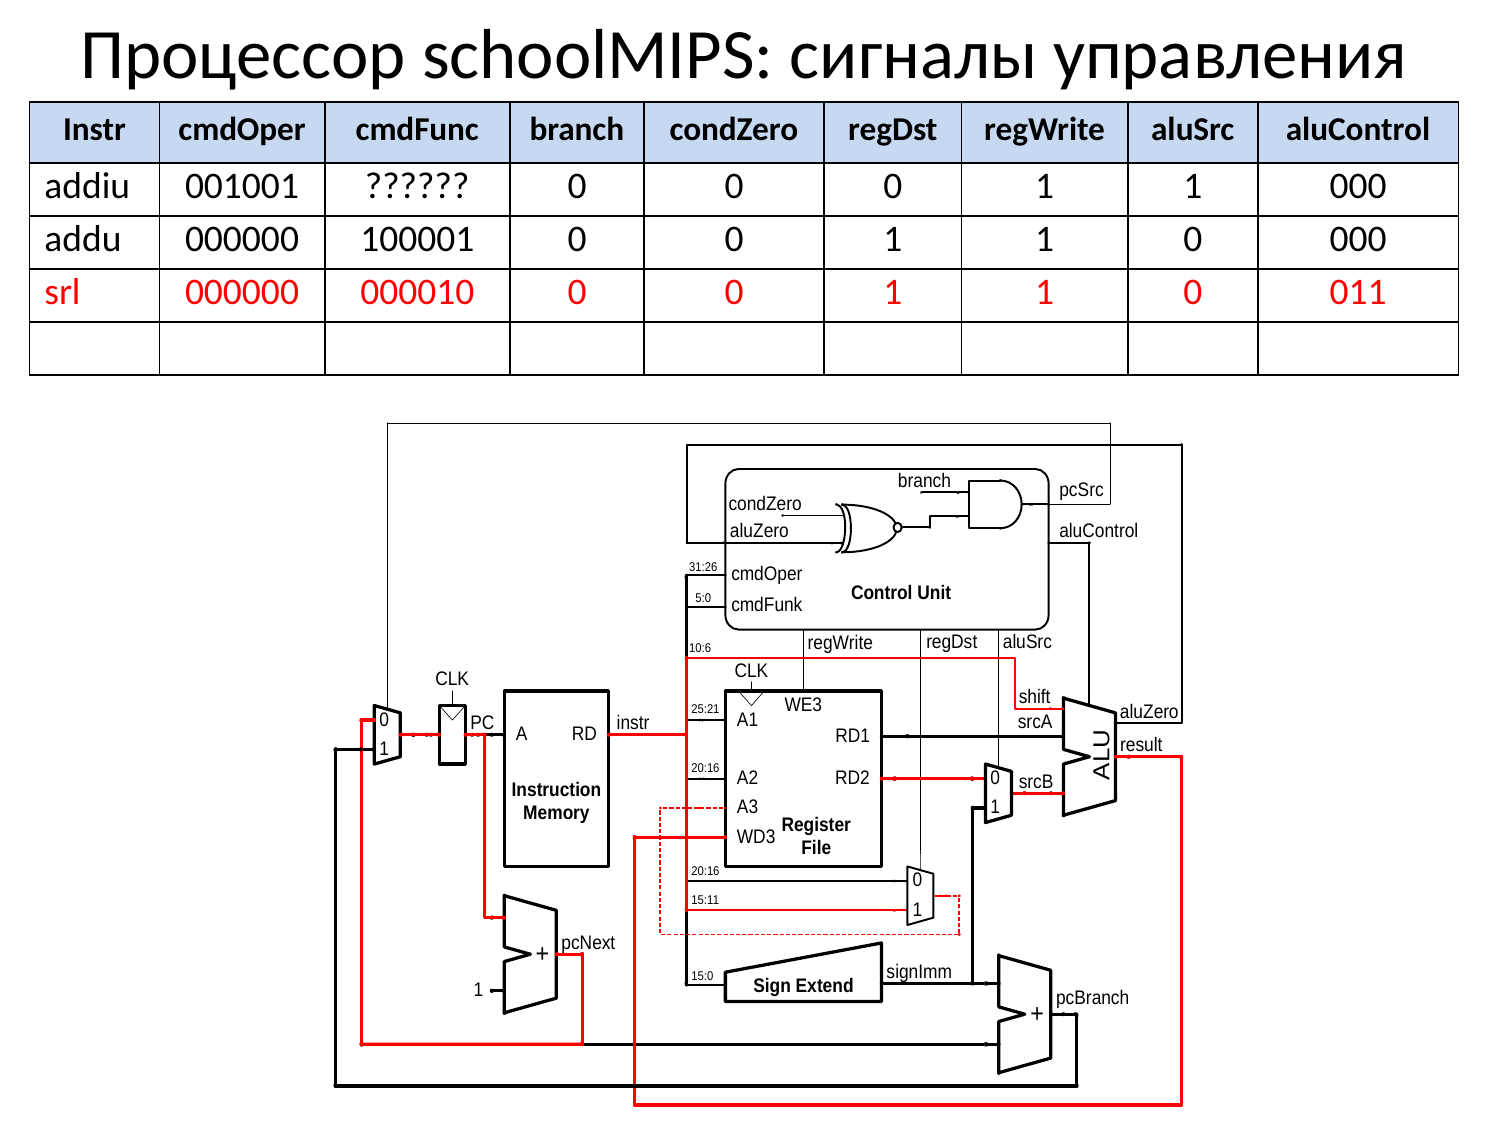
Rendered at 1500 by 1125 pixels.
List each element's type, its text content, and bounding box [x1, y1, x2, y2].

table_cell 0 [645, 217, 823, 268]
table_cell 0 [645, 270, 823, 321]
table_cell 0 [645, 164, 823, 215]
table_cell 0 [1129, 217, 1257, 268]
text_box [312, 404, 1200, 1125]
table_header cmdFunc [326, 103, 509, 162]
table_cell [645, 323, 823, 374]
table_header aluControl [1259, 103, 1458, 162]
table_cell 0 [511, 164, 643, 215]
table_cell 011 [1259, 270, 1458, 321]
table_cell 1 [962, 217, 1127, 268]
table_cell 0 [511, 270, 643, 321]
table_cell 0 [511, 217, 643, 268]
table_cell 000 [1259, 217, 1458, 268]
table_cell 100001 [326, 217, 509, 268]
table_cell 1 [825, 270, 961, 321]
table_cell 000000 [160, 270, 324, 321]
table_cell [825, 323, 961, 374]
table_cell ?????? [326, 164, 509, 215]
table_cell 1 [825, 217, 961, 268]
table_header condZero [645, 103, 823, 162]
table_cell 1 [1129, 164, 1257, 215]
table_cell srl [30, 270, 159, 321]
table_cell [511, 323, 643, 374]
table_header branch [511, 103, 643, 162]
table_header Instr [30, 103, 159, 162]
table_cell 000 [1259, 164, 1458, 215]
table_cell addiu [30, 164, 159, 215]
table_cell addu [30, 217, 159, 268]
table_cell [326, 323, 509, 374]
table_cell [30, 323, 159, 374]
table_cell [160, 323, 324, 374]
table_cell [1259, 323, 1458, 374]
table_cell 1 [962, 164, 1127, 215]
title Процессор schoolMIPS: сигналы управления [17, 9, 1471, 90]
table_cell [1129, 323, 1257, 374]
table_header regWrite [962, 103, 1127, 162]
table_cell 000010 [326, 270, 509, 321]
table_header aluSrc [1129, 103, 1257, 162]
table_cell 1 [962, 270, 1127, 321]
table_cell 0 [825, 164, 961, 215]
table_header regDst [825, 103, 961, 162]
table_cell 000000 [160, 217, 324, 268]
table_cell [962, 323, 1127, 374]
table_cell 0 [1129, 270, 1257, 321]
table_cell 001001 [160, 164, 324, 215]
table_header cmdOper [160, 103, 324, 162]
